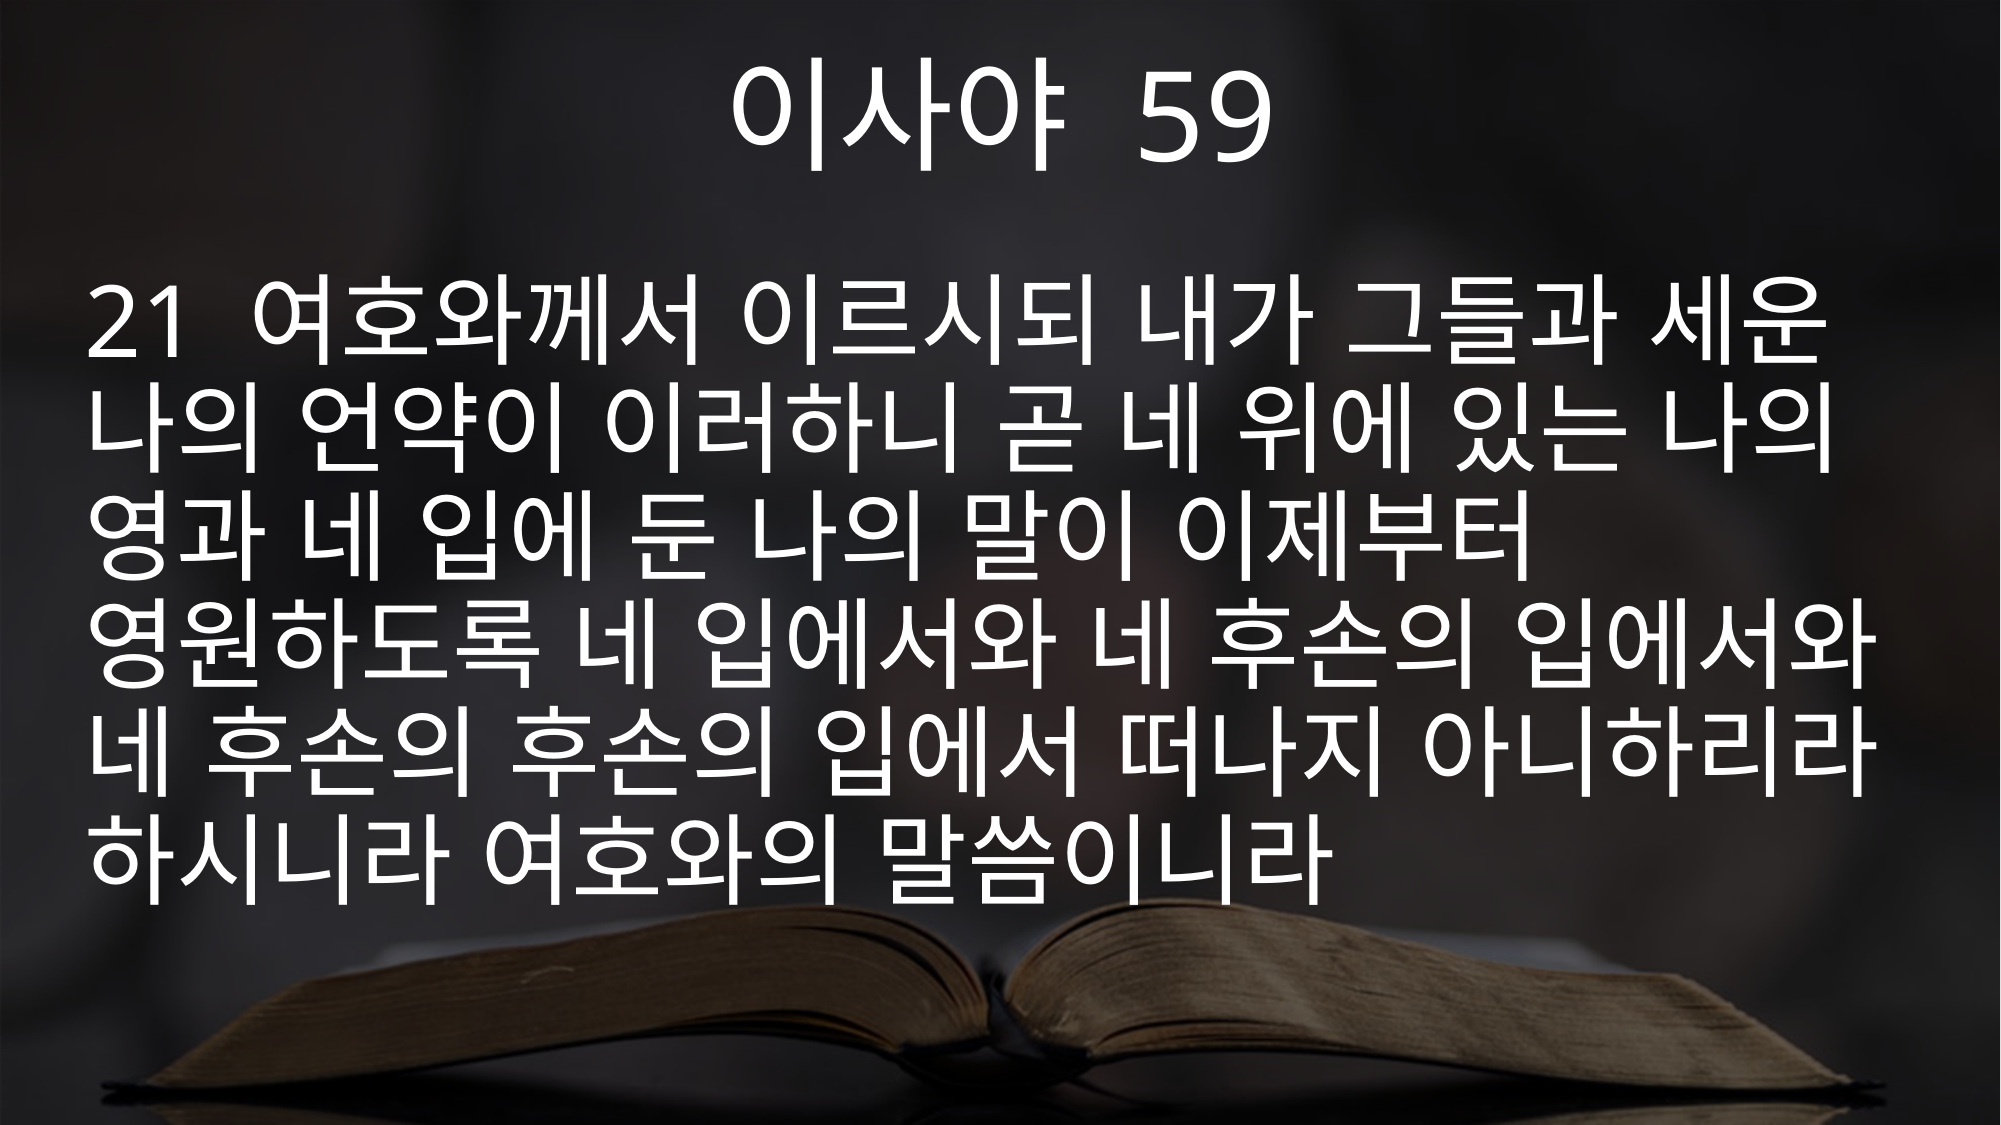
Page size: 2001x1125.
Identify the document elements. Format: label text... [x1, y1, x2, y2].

list 21 여호와께서 이르시되 내가 그들과 세운 나의 언약이 이러하니 곧 네 위에 있는 나의 영과 네 입에 둔 나의 말이 이제부터 영원하도록 네 입에서와 네 후손의 입에서와 네 후손의 후손의 입에서 떠나지 아니하리라 하시니라 여호와의 말씀이니라 [69, 263, 1953, 423]
footer 이사야 59 [0, 32, 2000, 192]
picture [0, 0, 2001, 1125]
